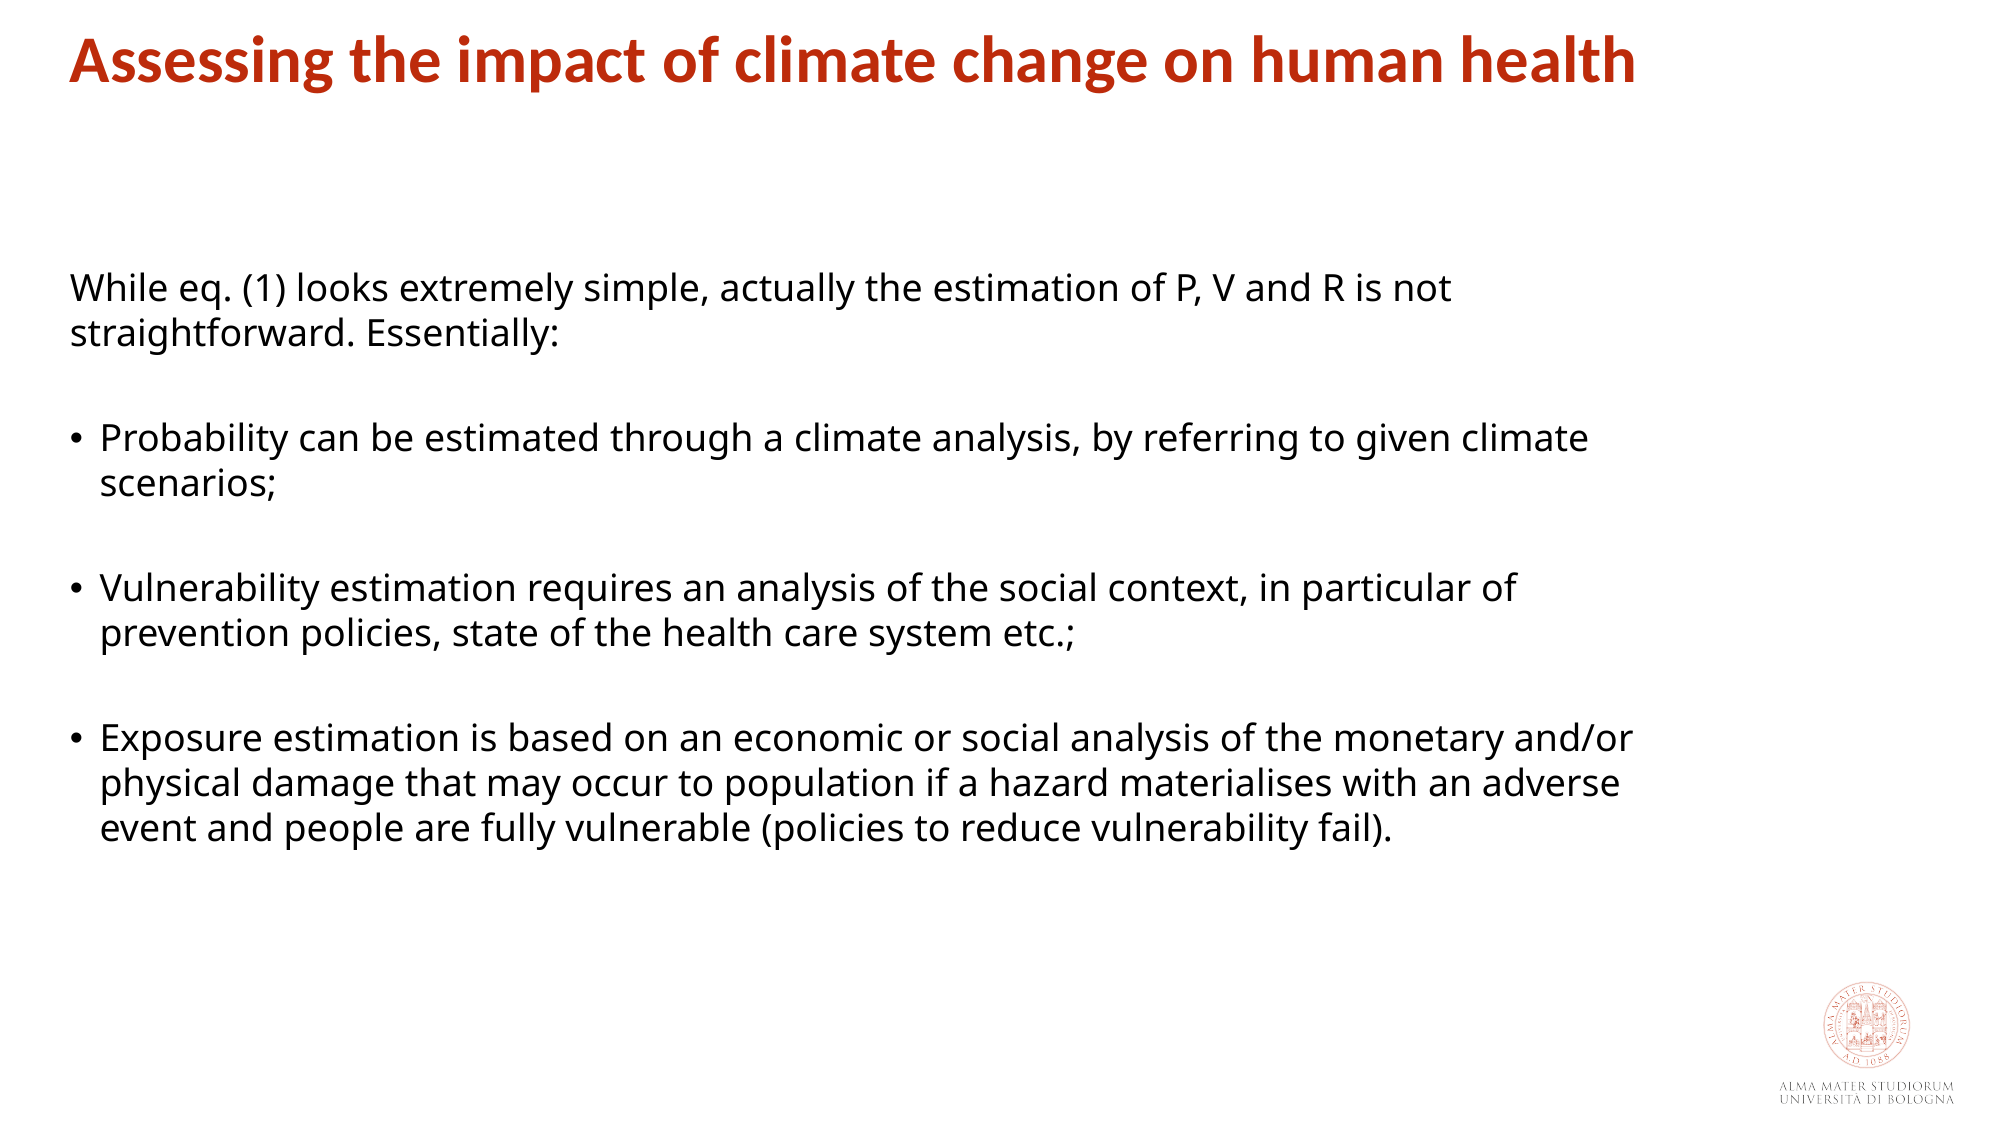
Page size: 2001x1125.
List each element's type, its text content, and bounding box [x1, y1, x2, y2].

list While eq. (1) looks extremely simple, actually the estimation of P, V and R is not straightforward. Essentially: Probability can be estimated through a climate analysis, by referring to given climate scenarios; Vulnerability estimation requires an analysis of the social context, in particular of prevention policies, state of the health care system etc.; Exposure estimation is based on an economic or social analysis of the monetary and/or physical damage that may occur to population if a hazard materialises with an adverse event and people are fully vulnerable (policies to reduce vulnerability fail). [55, 257, 1661, 352]
list Assessing the impact of climate change on human health [55, 42, 1898, 149]
picture [1752, 964, 1981, 1118]
